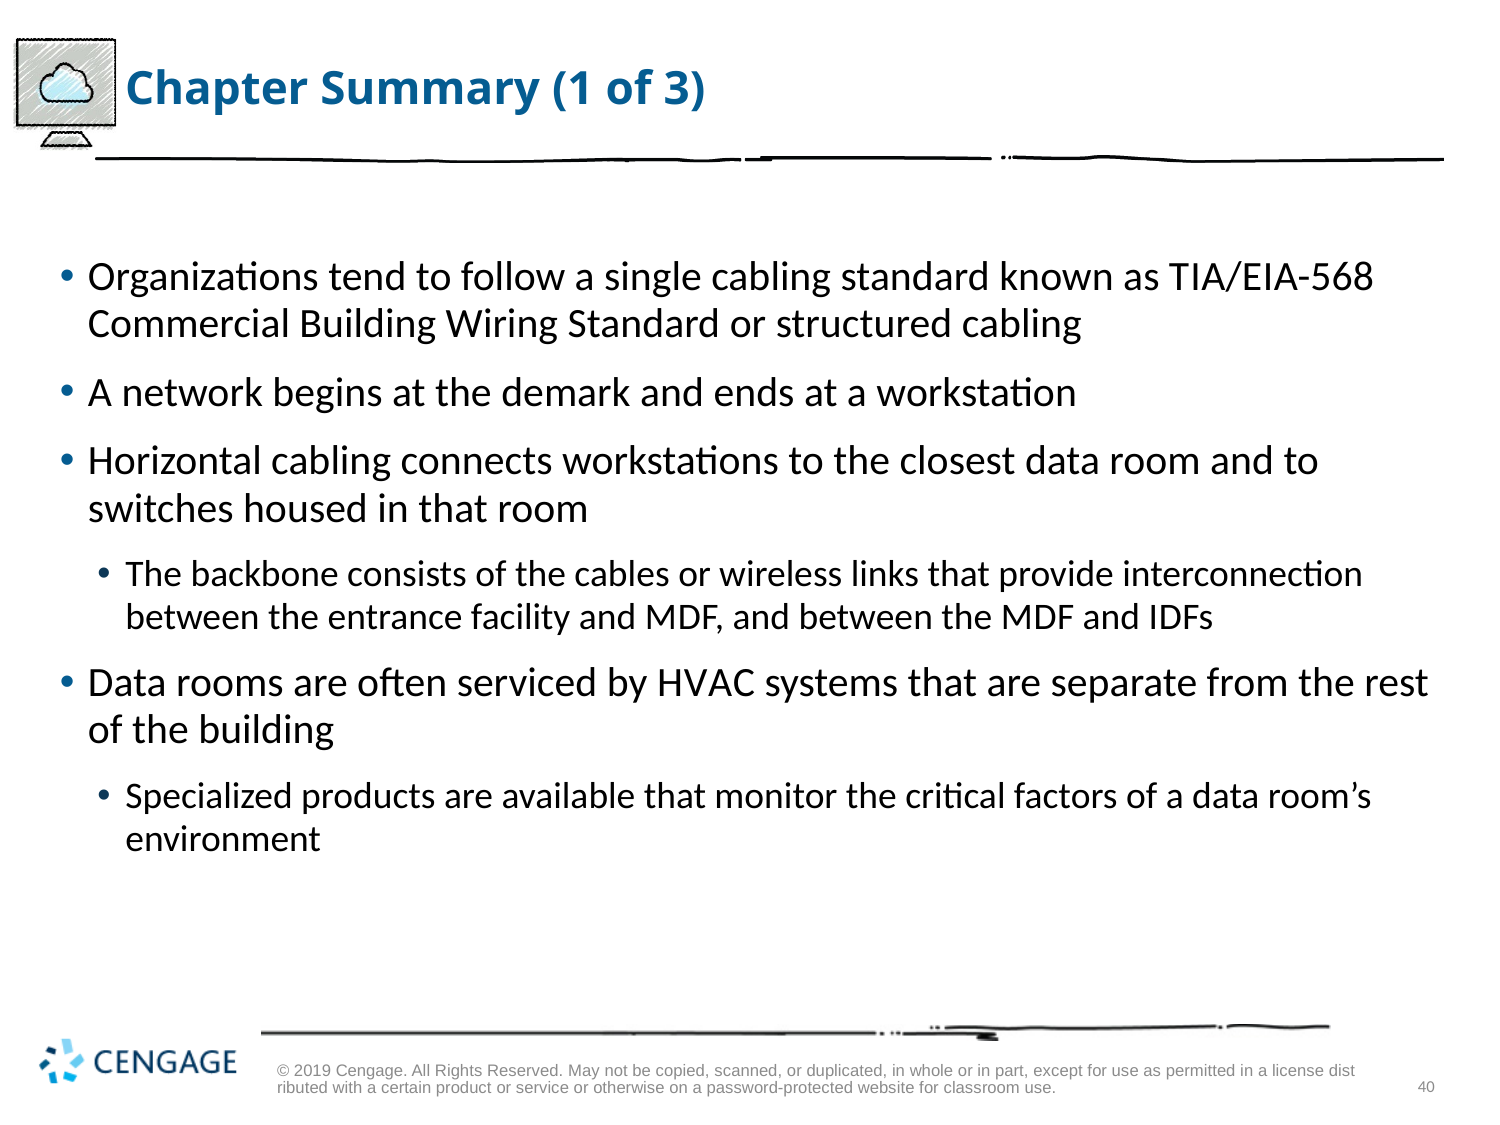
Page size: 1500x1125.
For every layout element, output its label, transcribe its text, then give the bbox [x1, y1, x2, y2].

picture [13, 36, 117, 151]
list Organizations tend to follow a single cabling standard known as T I A/E I A-568 Commercial Building Wiring Standard or structured cabling A network begins at the demark and ends at a workstation Horizontal cabling connects workstations to the closest data room and to switches housed in that room The backbone consists of the cables or wireless links that provide interconnection between the entrance facility and M D F, and between the M D F and I D Fs Data rooms are often serviced by H V A C systems that are separate from the rest of the building Specialized products are available that monitor the critical factors of a data room’s environment [59, 252, 1441, 862]
footer © 2019 Cengage. All Rights Reserved. May not be copied, scanned, or duplicated, in whole or in part, except for use as permitted in a license distributed with a certain product or service or otherwise on a password-protected website for classroom use. [262, 1050, 1375, 1091]
picture [19, 1025, 249, 1096]
picture [261, 1024, 1331, 1041]
picture [95, 155, 1444, 163]
title Chapter Summary (1 of 3) [125, 66, 1442, 116]
